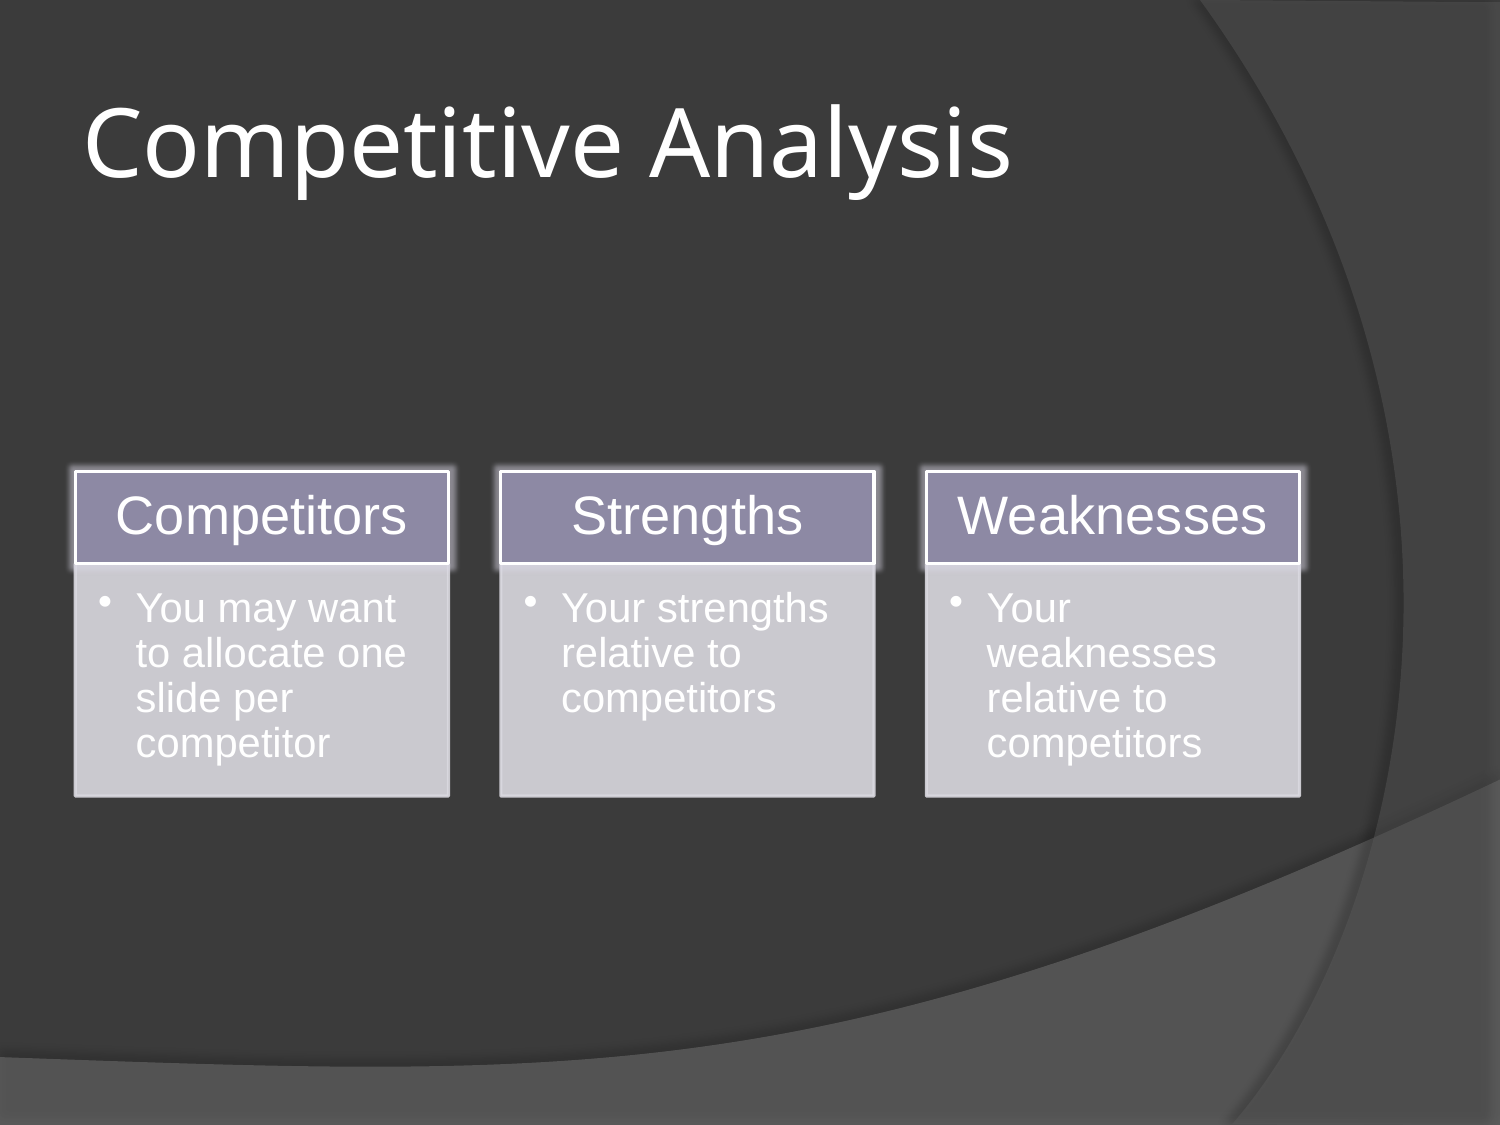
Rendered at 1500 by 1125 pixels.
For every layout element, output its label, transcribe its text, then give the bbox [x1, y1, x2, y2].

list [74, 262, 1301, 1006]
title Competitive Analysis [75, 45, 1300, 233]
